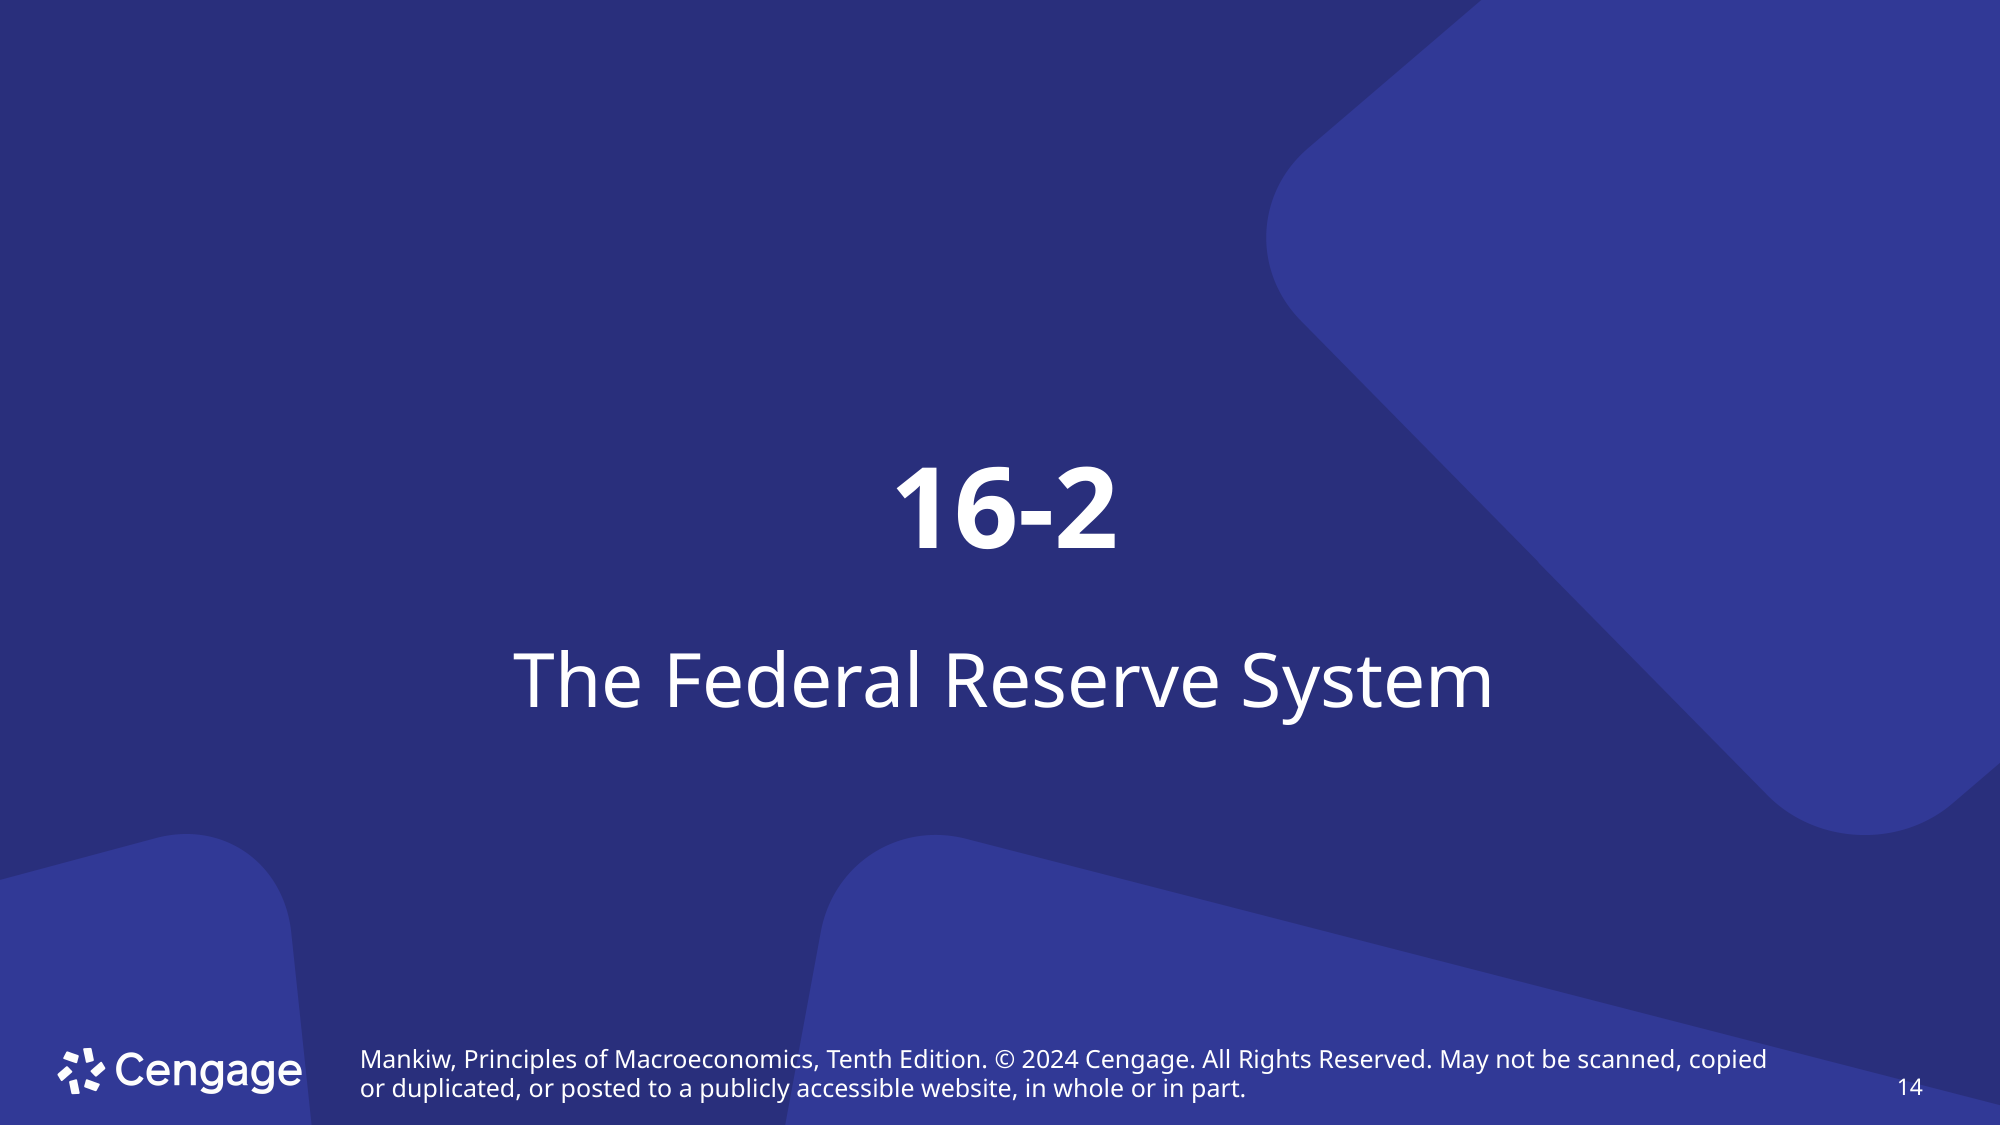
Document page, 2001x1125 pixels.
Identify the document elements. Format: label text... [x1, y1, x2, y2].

picture [0, 0, 2000, 1125]
subtitle The Federal Reserve System [150, 624, 1860, 859]
title 16-2 [150, 189, 1860, 581]
